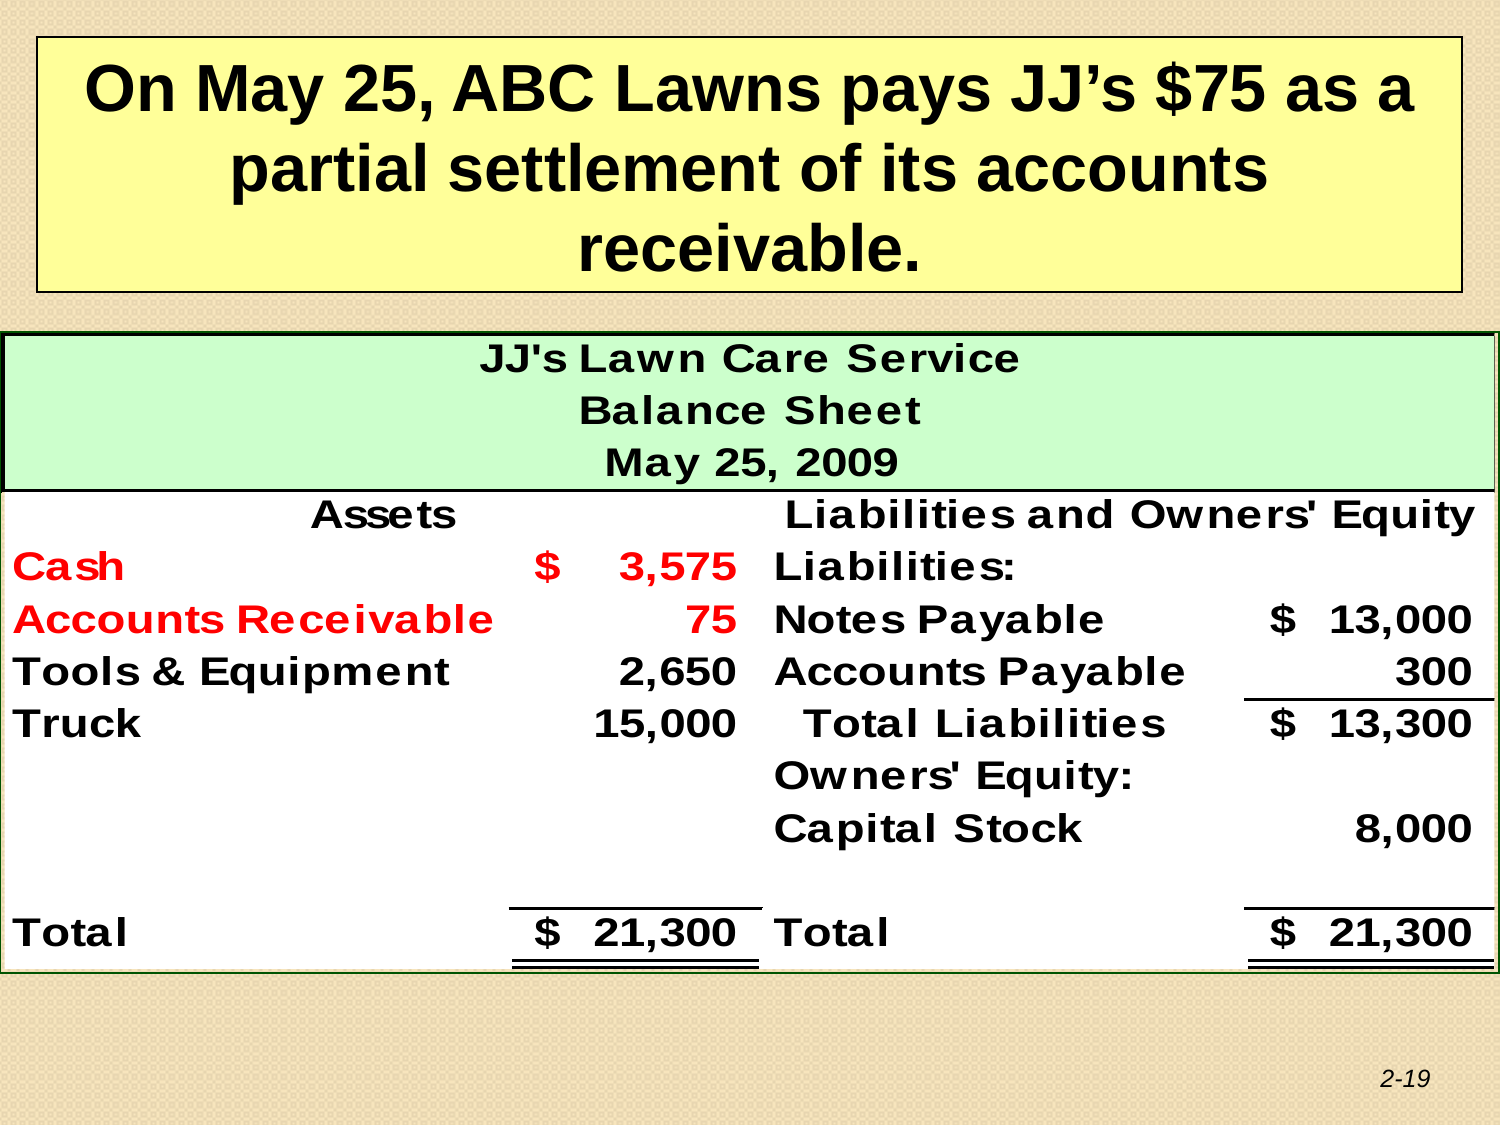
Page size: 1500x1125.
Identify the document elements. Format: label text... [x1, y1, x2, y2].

text_box On May 25, ABC Lawns pays JJ’s $75 as a partial settlement of its accounts receivable. [37, 37, 1463, 292]
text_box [0, 332, 1499, 973]
